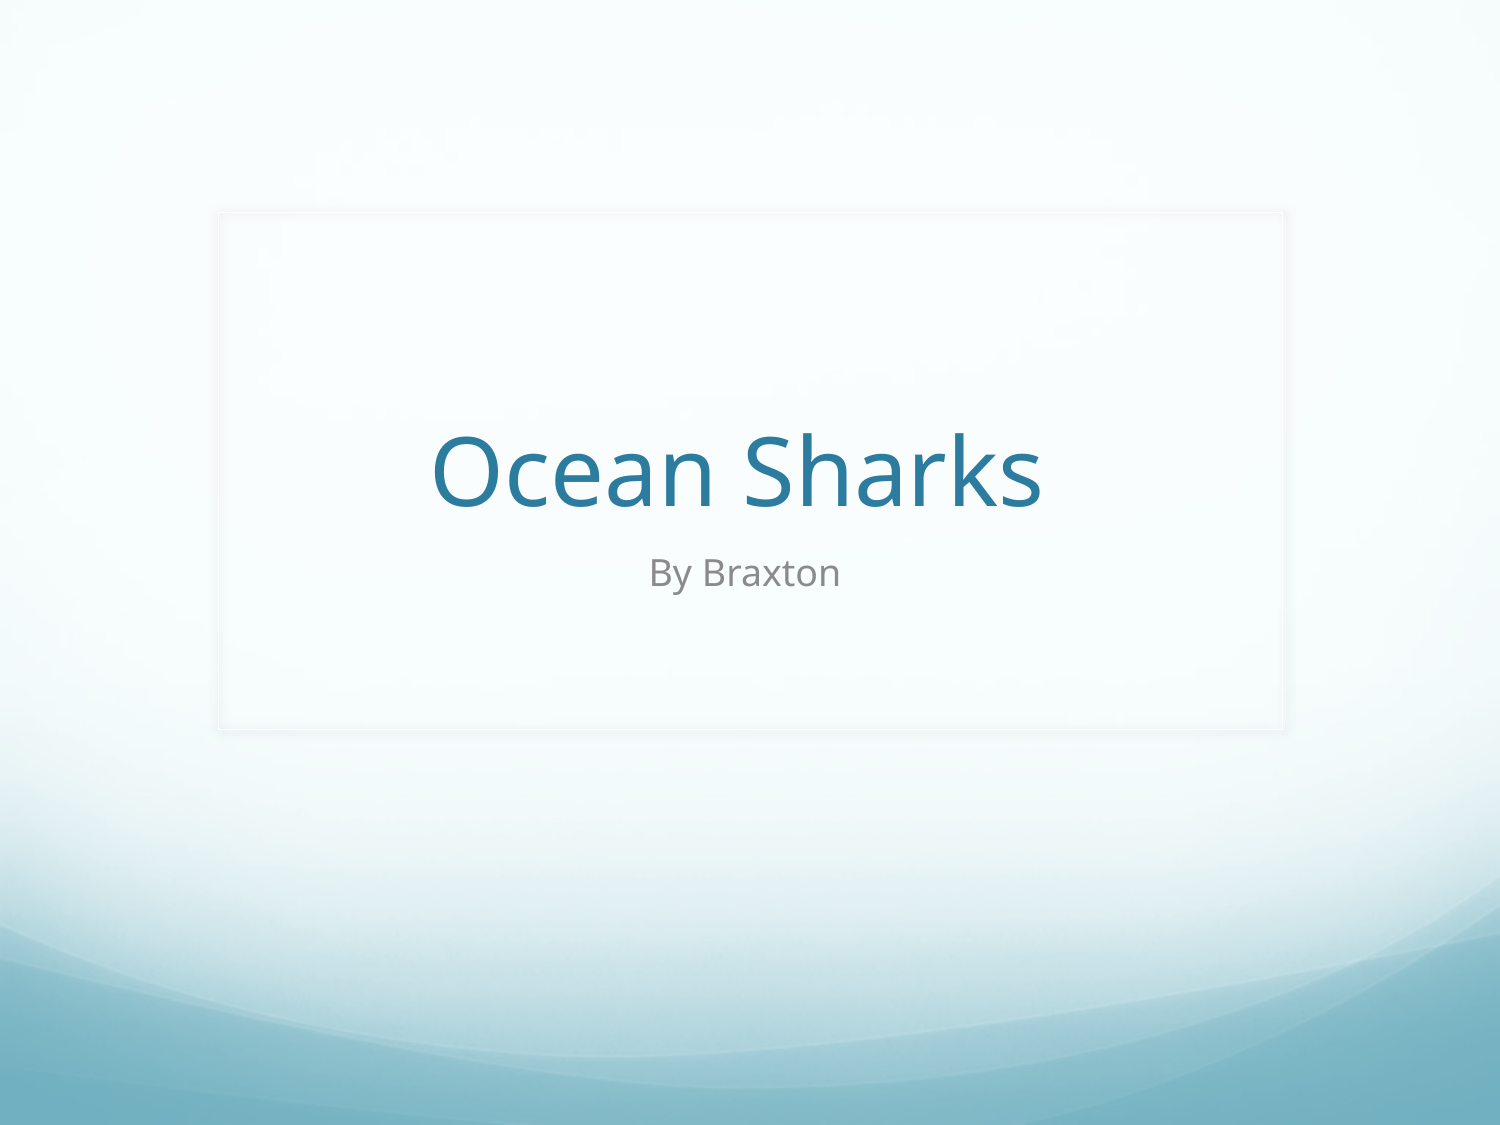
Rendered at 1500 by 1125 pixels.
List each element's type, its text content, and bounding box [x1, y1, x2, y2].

title Ocean Sharks [217, 249, 1283, 533]
subtitle By Braxton [217, 541, 1283, 692]
